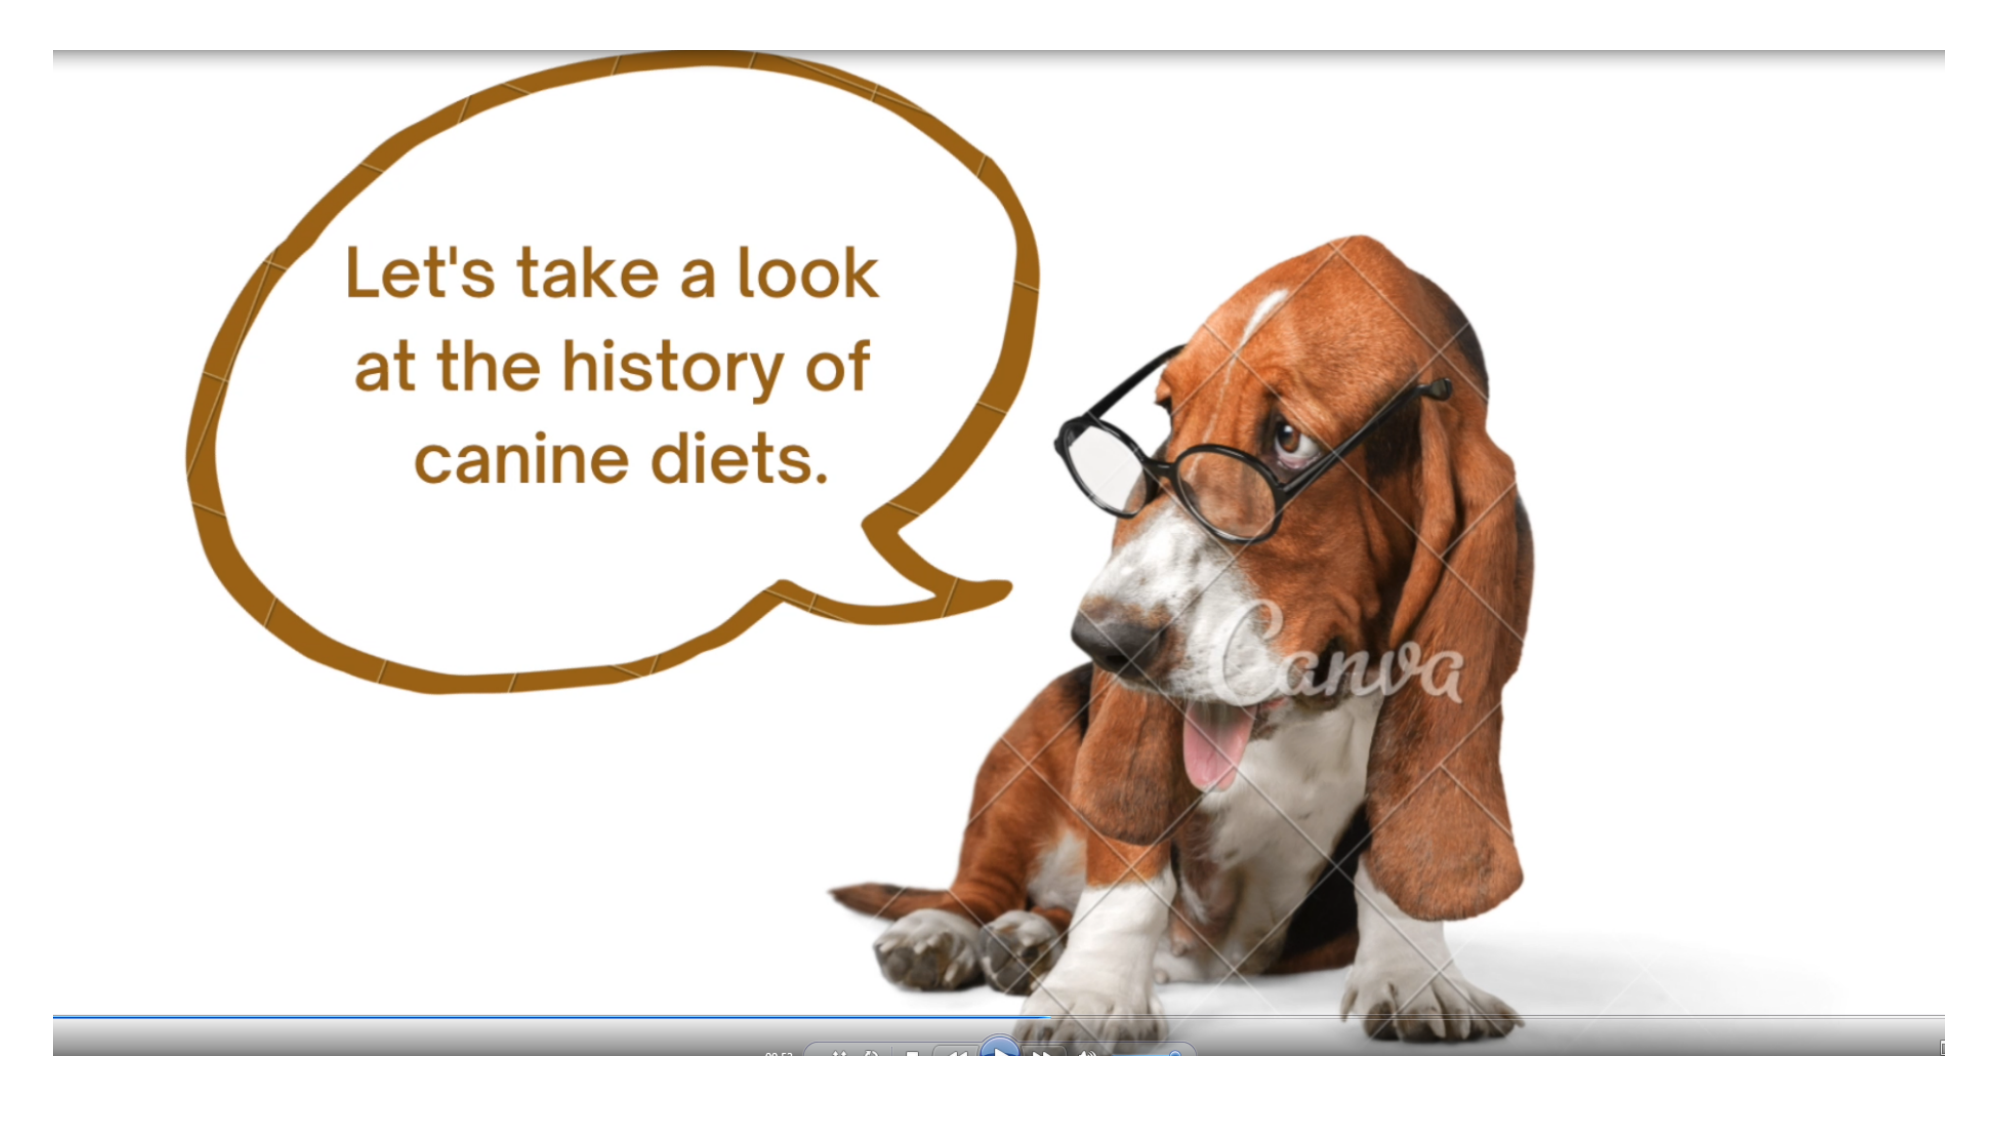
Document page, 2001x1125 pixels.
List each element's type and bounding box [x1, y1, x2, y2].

picture [53, 50, 1945, 1056]
